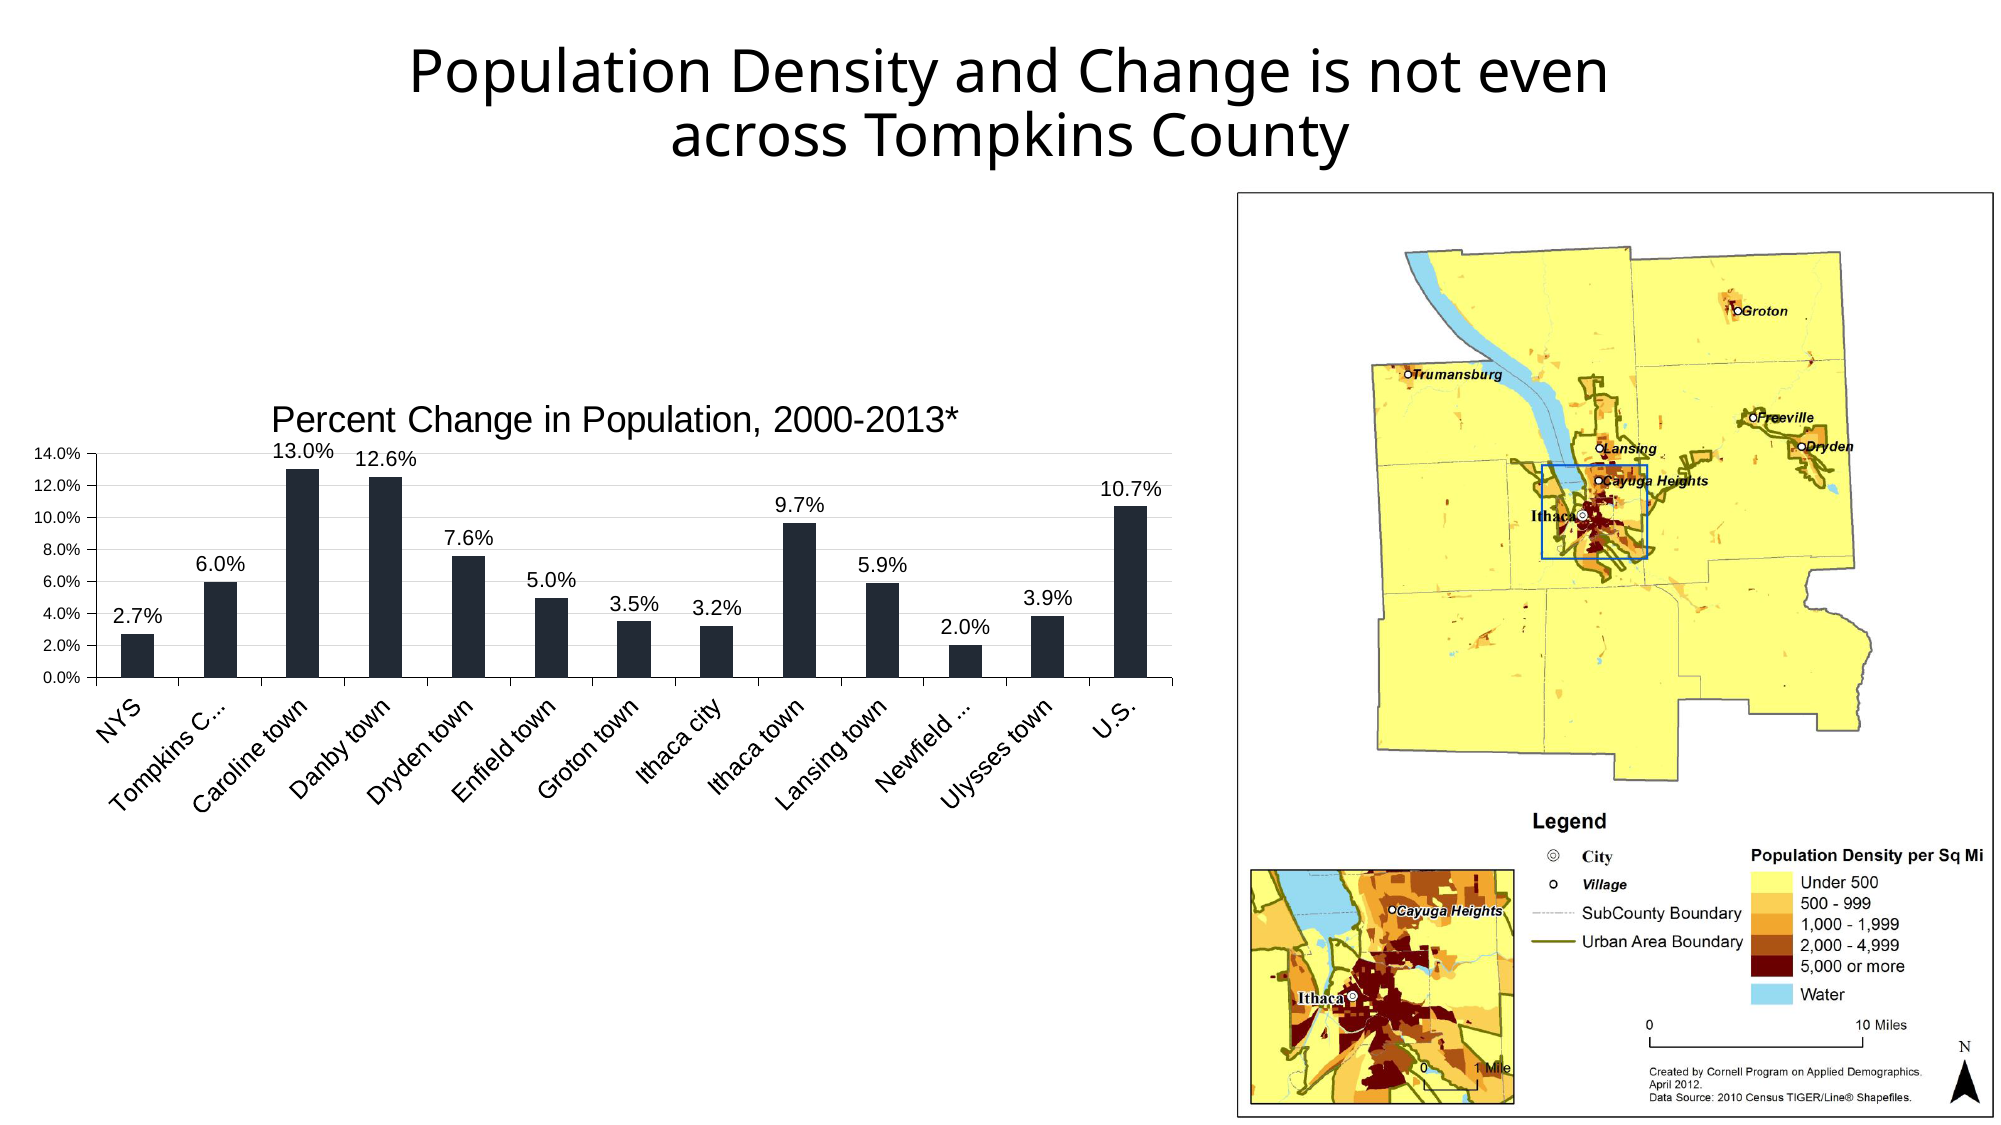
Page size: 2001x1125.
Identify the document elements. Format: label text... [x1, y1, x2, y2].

title Population Density and Change is not even across Tompkins County [148, 32, 1874, 250]
picture [1232, 187, 2000, 1125]
chart [33, 386, 1177, 820]
